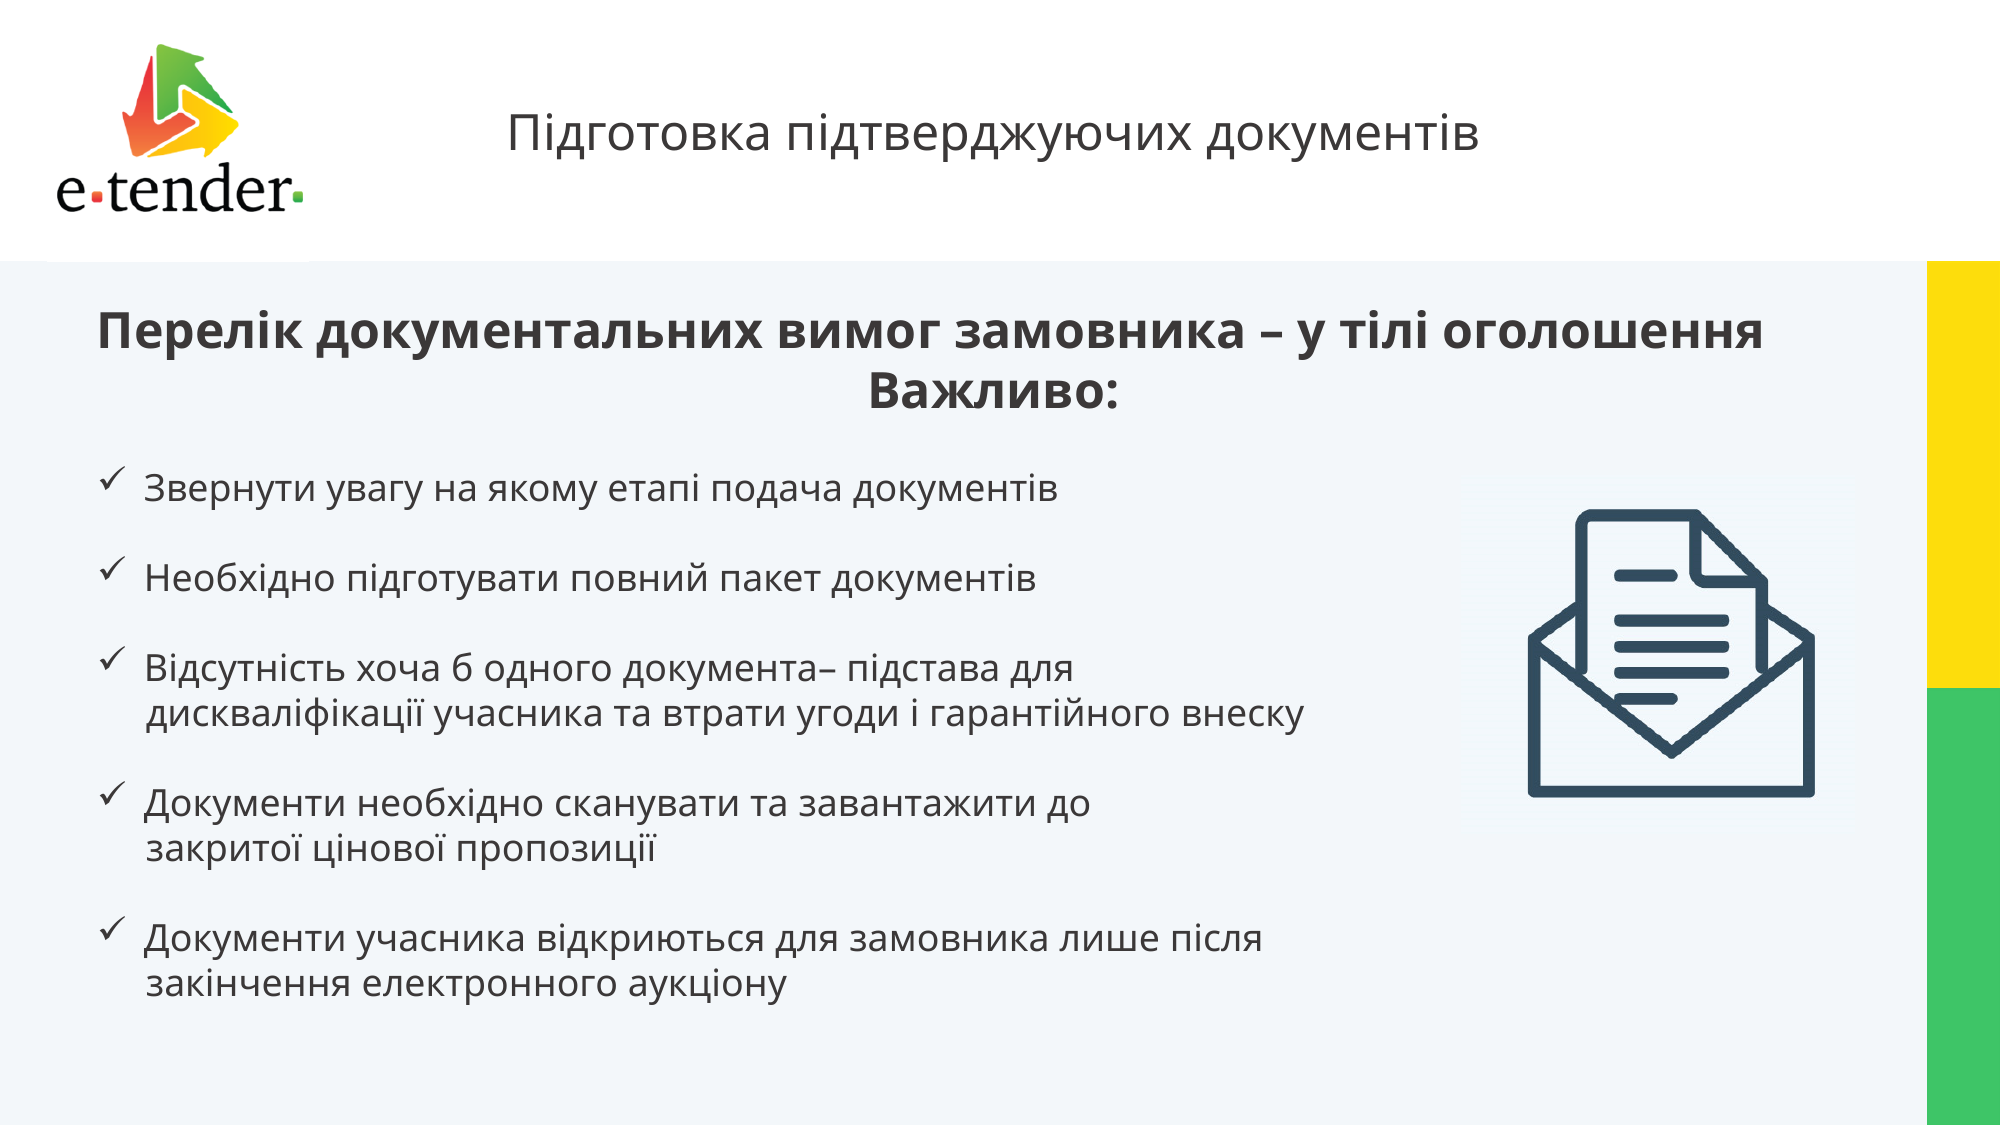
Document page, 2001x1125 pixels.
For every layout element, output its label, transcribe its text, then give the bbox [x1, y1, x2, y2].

text_box Підготовка підтверджуючих документів [491, 93, 1509, 168]
picture [0, 0, 2000, 1125]
